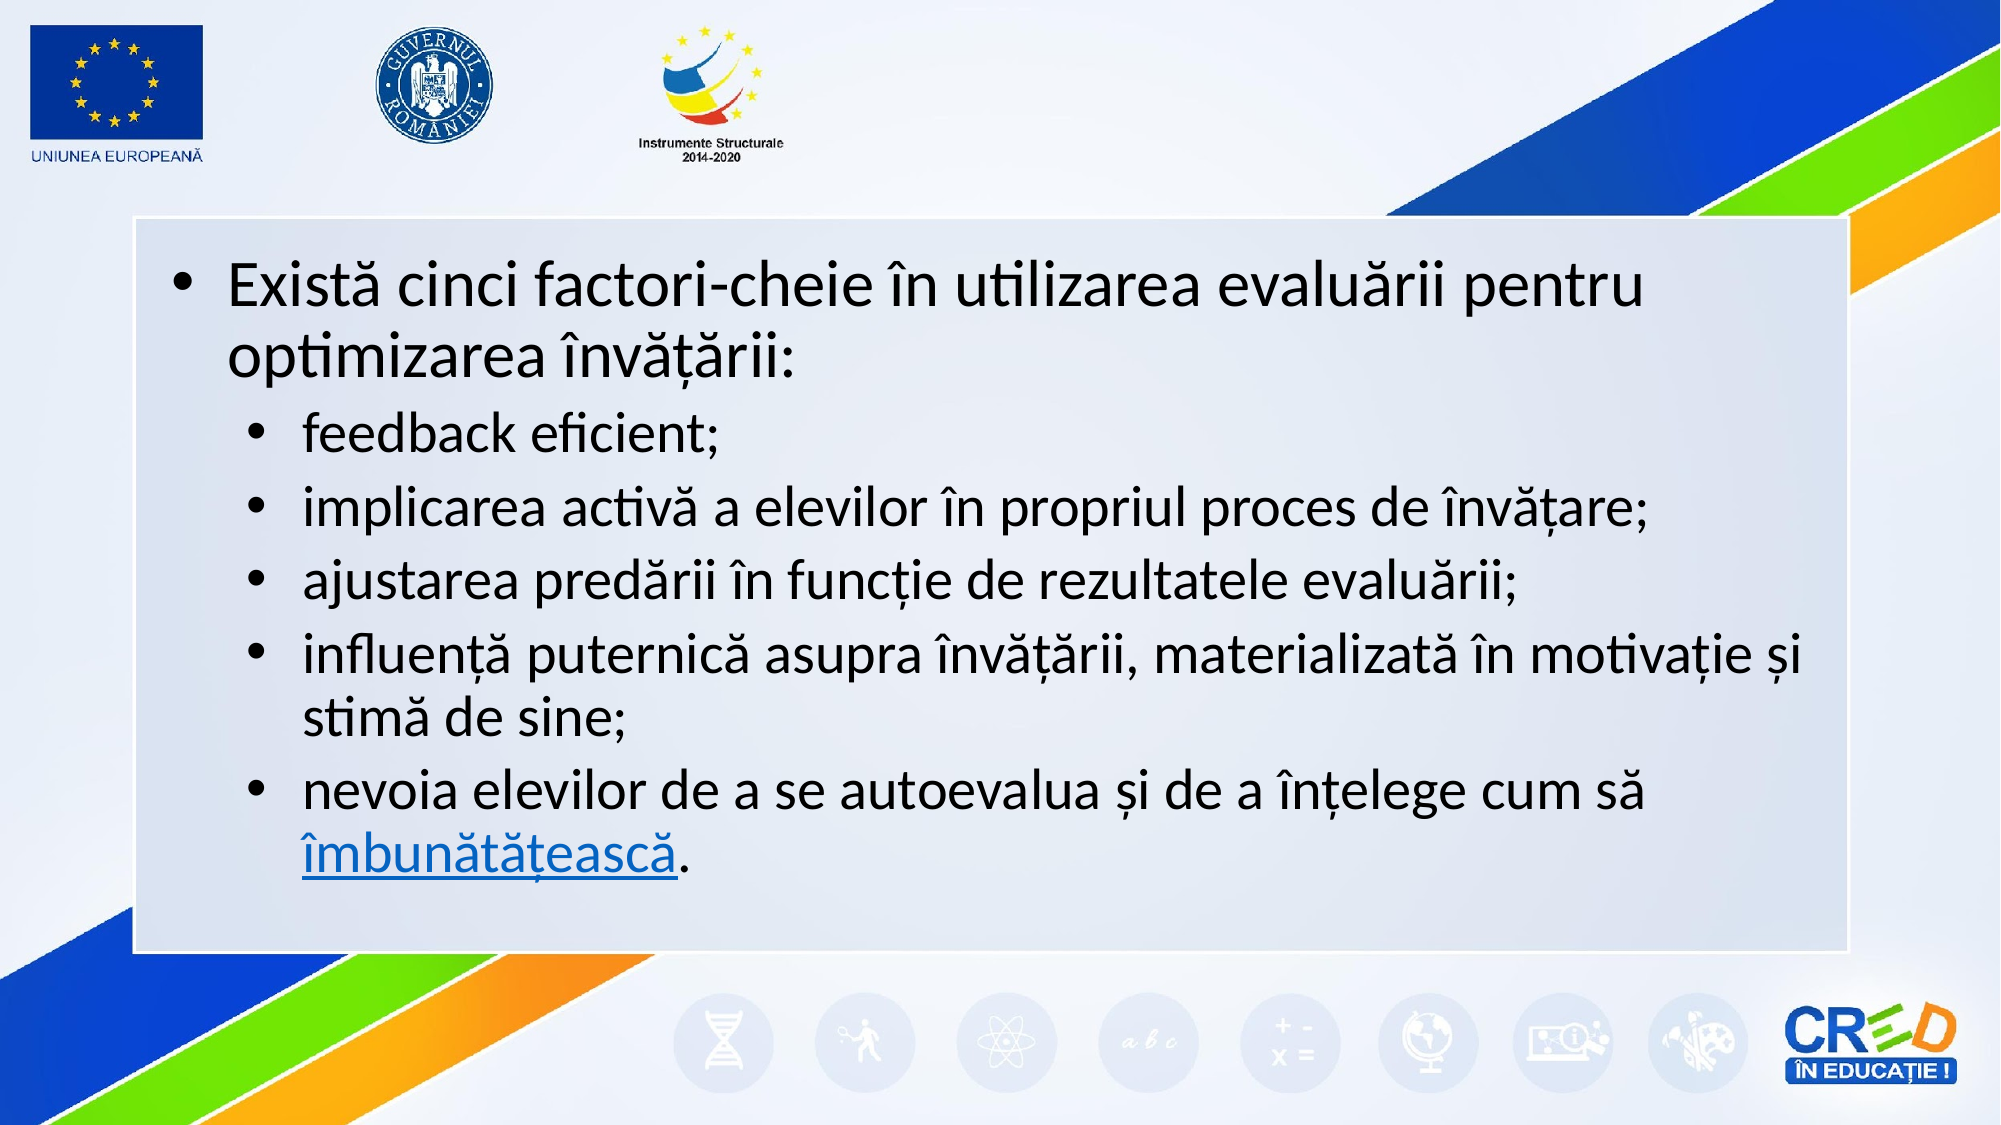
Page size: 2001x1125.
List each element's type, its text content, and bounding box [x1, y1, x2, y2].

picture [0, 0, 2001, 1125]
list Există cinci factori-cheie în utilizarea evaluării pentru optimizarea învățării: feedback eficient; implicarea activă a elevilor în propriul proces de învățare; ajustarea predării în funcție de rezultatele evaluării; influență puternică asupra învățării, materializată în motivație și stimă de sine; nevoia elevilor de a se autoevalua și de a înțelege cum să îmbunătățească. [137, 240, 1863, 955]
